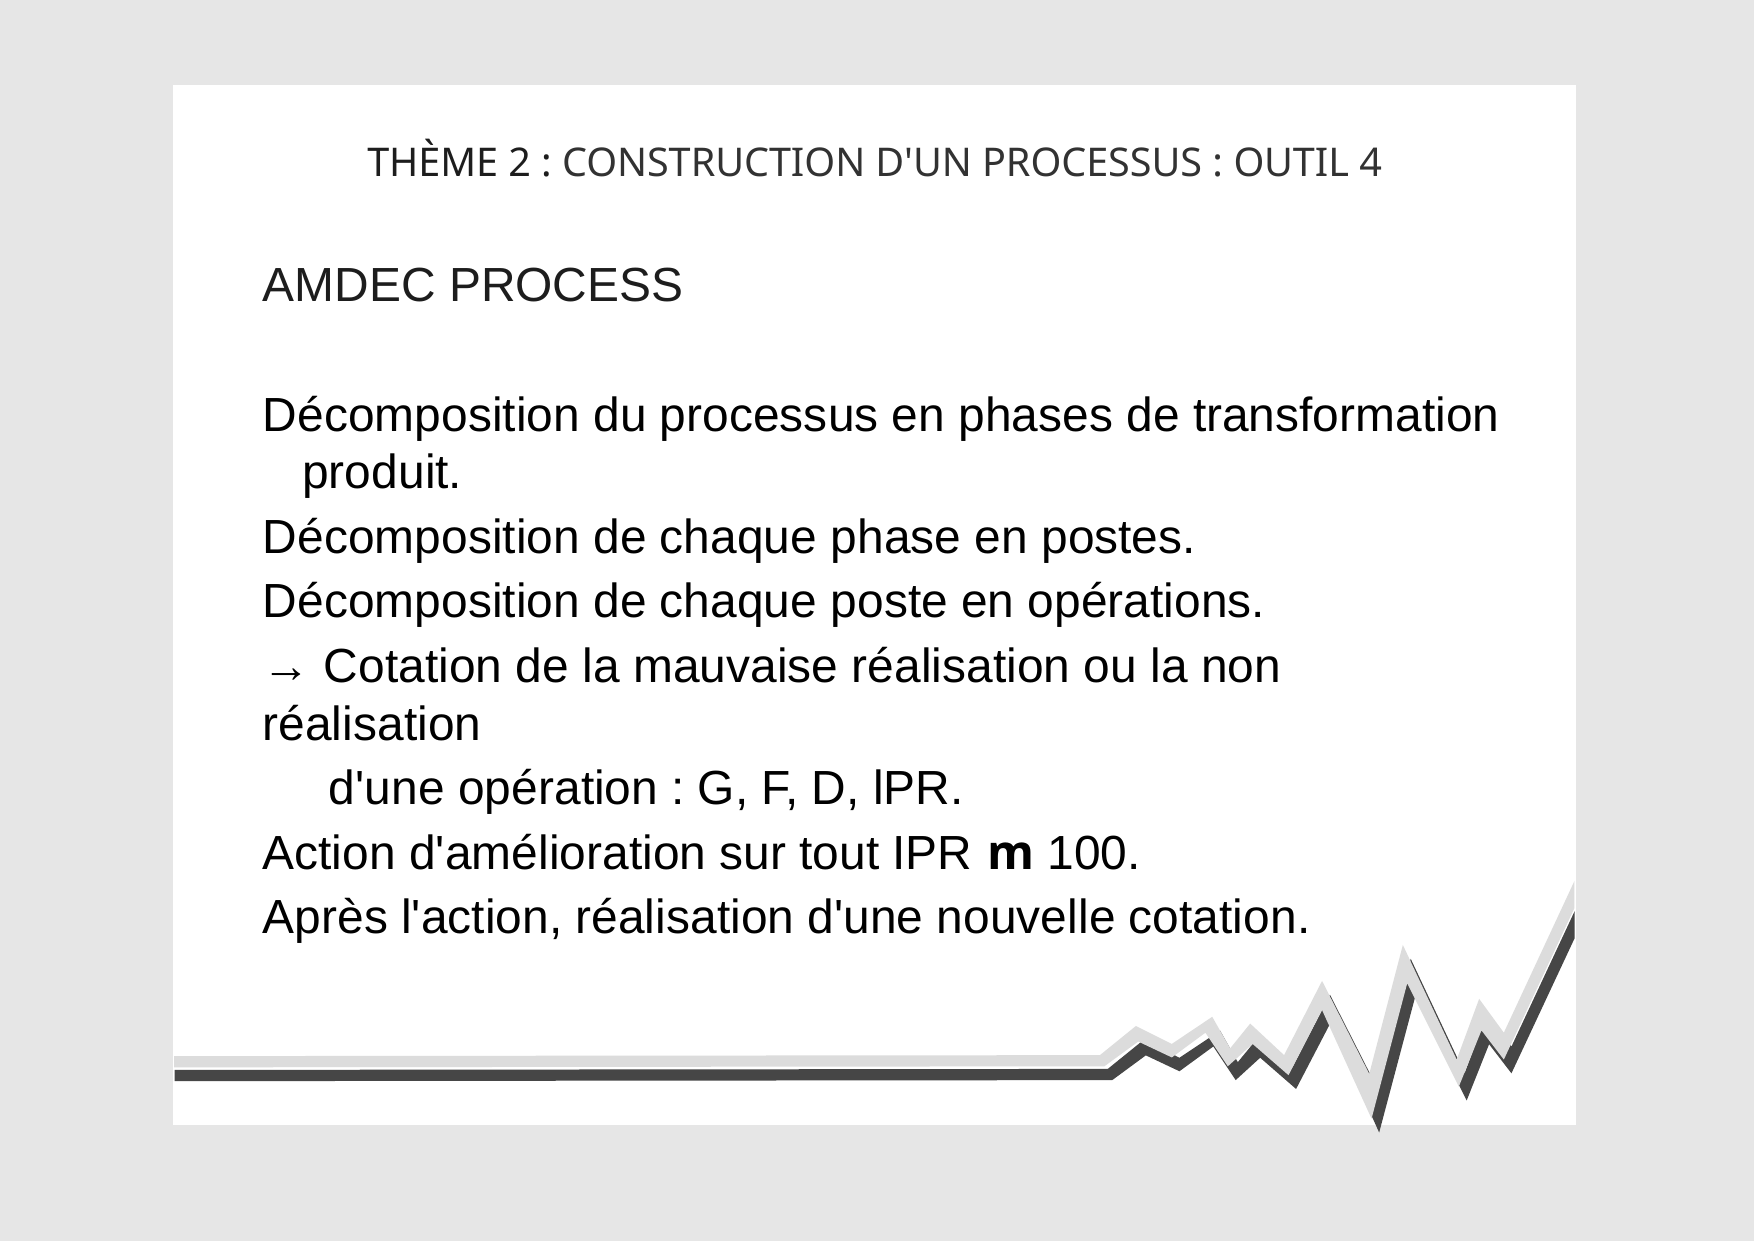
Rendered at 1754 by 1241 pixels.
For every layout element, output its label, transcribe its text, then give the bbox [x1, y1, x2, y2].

text_box [174, 880, 1575, 1119]
text_box THÈME 2 : CONSTRUCTION D'UN PROCESSUS : OUTIL 4 [175, 129, 1574, 185]
text_box [174, 1013, 1329, 1089]
text_box [1372, 985, 1415, 1133]
text_box [1459, 911, 1575, 1101]
text_box [173, 85, 1575, 1124]
text_box AMDEC PROCESS Décomposition du processus en phases de transformation produit. Décomposition de chaque phase en postes. Décomposition de chaque poste en opérations. → Cotation de la mauvaise réalisation ou la non réalisation d'une opération : G, F, D, lPR. Action d'amélioration sur tout IPR m 100. Après l'action, réalisation d'une nouvelle cotation. [262, 253, 1515, 944]
